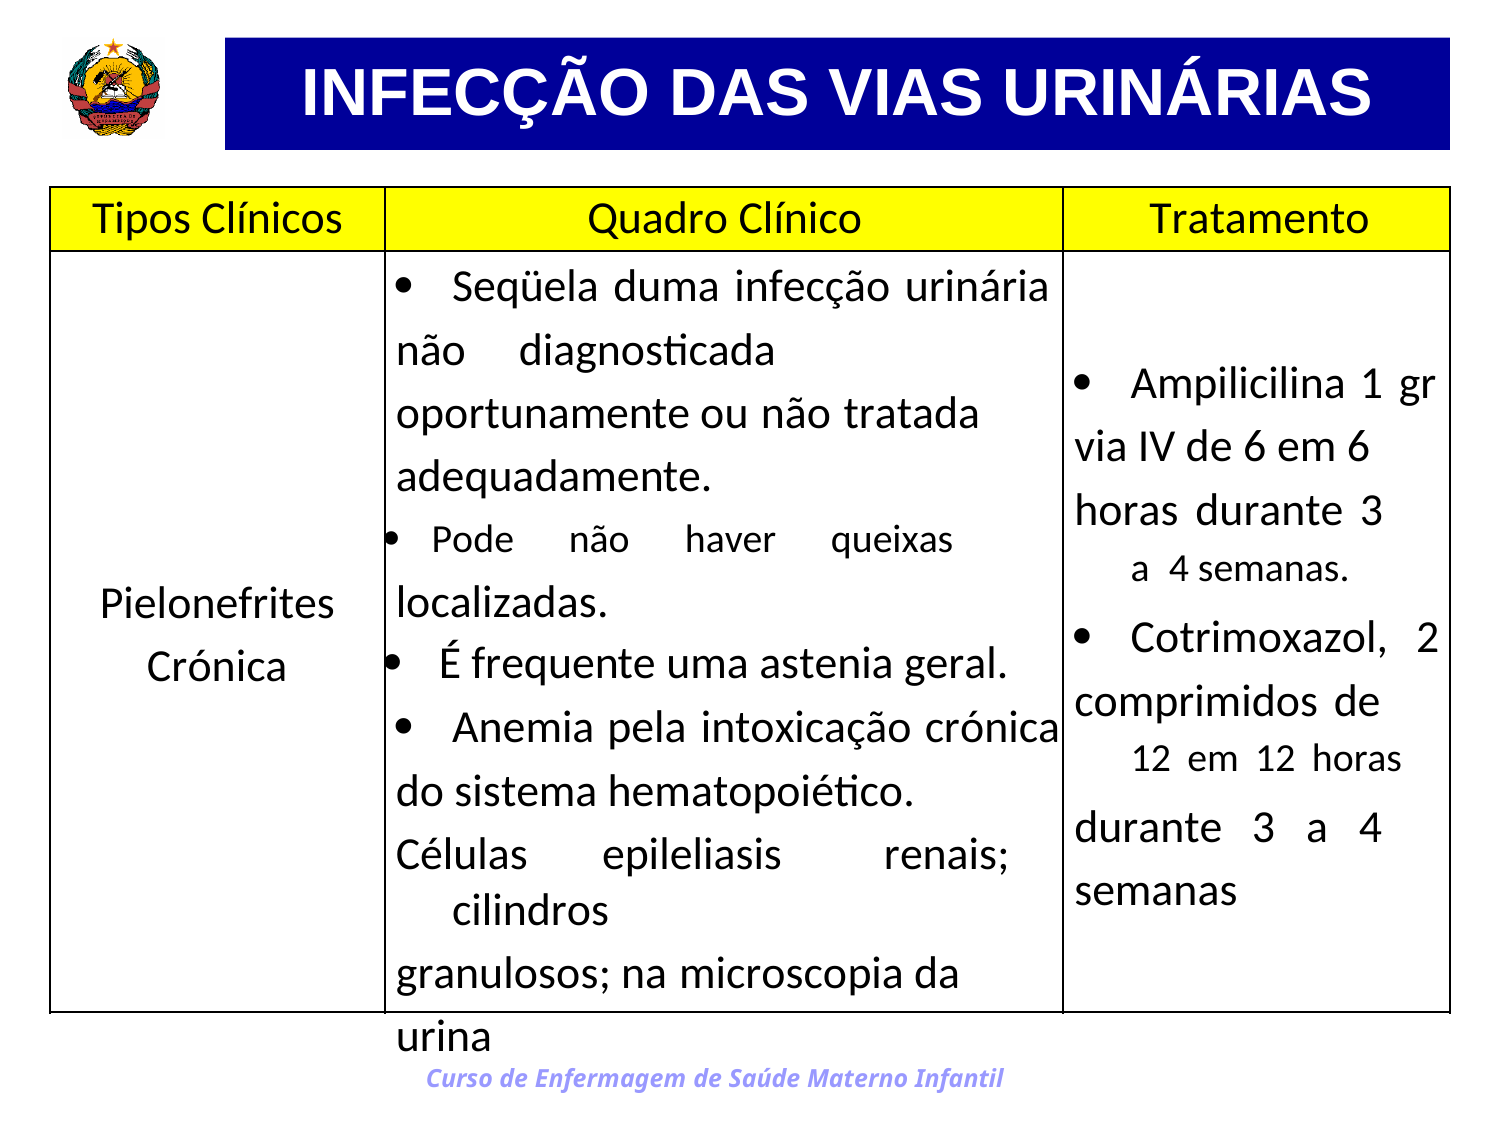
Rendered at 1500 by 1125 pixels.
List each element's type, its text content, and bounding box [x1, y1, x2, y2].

text_box Curso de Enfermagem de Saúde Materno Infantil [423, 1064, 1118, 1094]
text_box INFECÇÃO DAS VIAS URINÁRIAS [225, 37, 1450, 150]
text_box Pielonefrites Crónica [50, 250, 384, 1013]
text_box  Seqüela duma infecção urinária não diagnosticada oportunamente ou não tratada adequadamente.  Pode não haver queixas localizadas.  É frequente uma astenia geral.  Anemia pela intoxicação crónica do sistema hematopoiético. Células epileliasis renais; cilindros granulosos; na microscopia da urina [384, 250, 1062, 1013]
text_box [62, 37, 165, 139]
text_box  Ampilicilina 1 gr via IV de 6 em 6 horas durante 3  Cotrimoxazol, 2 comprimidos de durante 3 a 4 semanas [1062, 250, 1451, 1013]
text_box Tratamento [1062, 187, 1450, 250]
text_box Tipos Clínicos [50, 187, 384, 250]
text_box Quadro Clínico [384, 187, 1062, 250]
